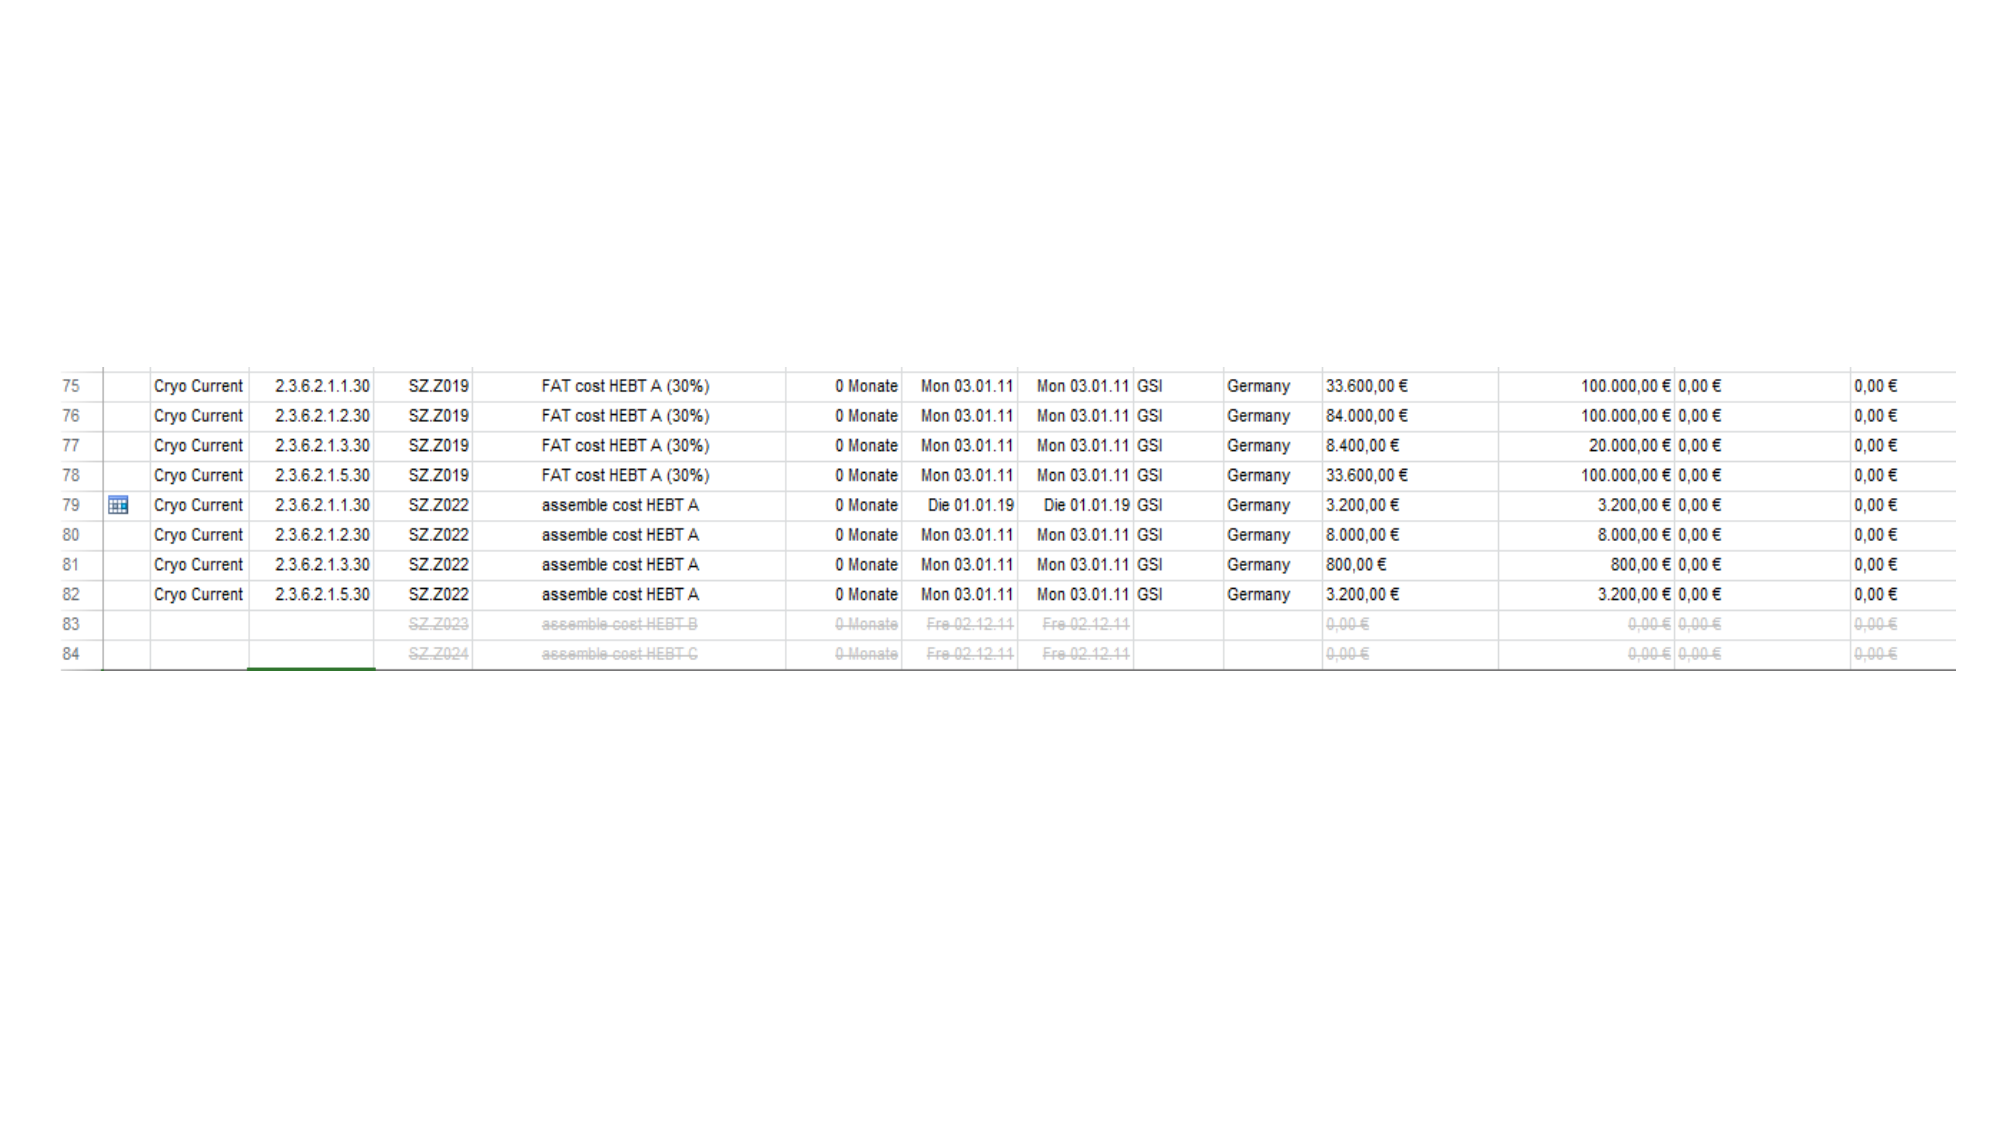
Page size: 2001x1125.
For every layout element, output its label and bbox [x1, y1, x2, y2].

picture [54, 367, 1956, 671]
